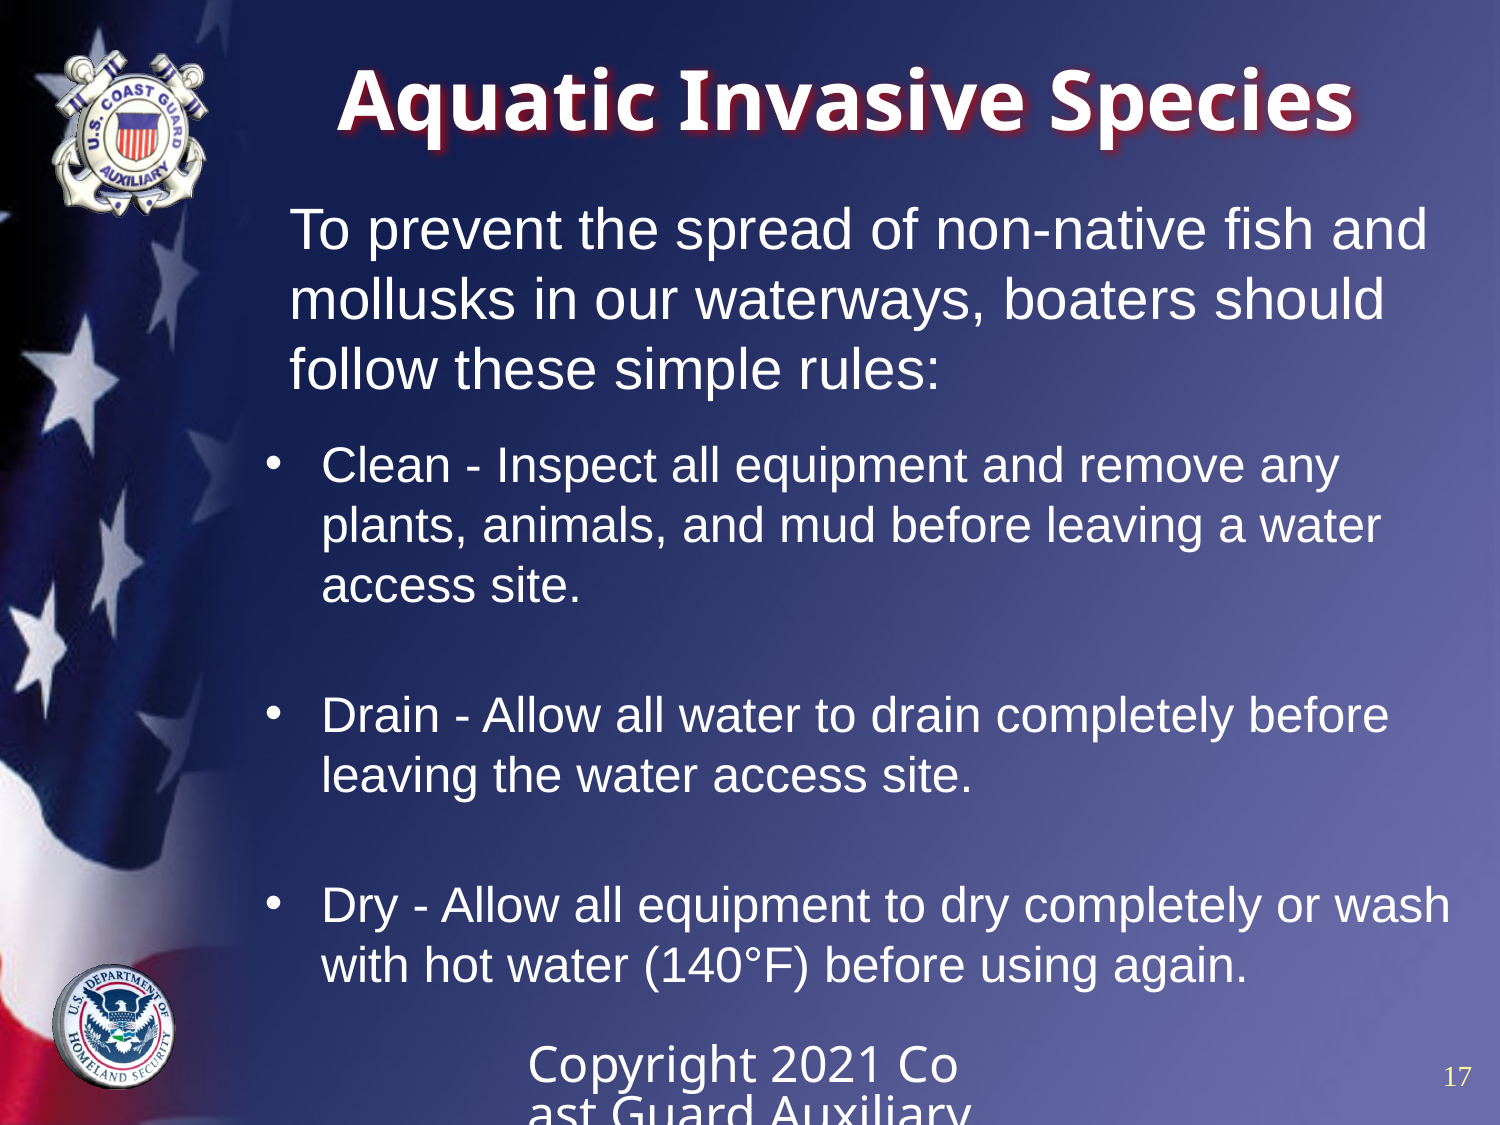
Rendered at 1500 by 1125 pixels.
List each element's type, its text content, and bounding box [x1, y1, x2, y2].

picture [0, 0, 1500, 1125]
footer Copyright 2021 Coast Guard Auxiliary Association [512, 1025, 988, 1100]
slide_number 17 [1175, 1050, 1488, 1125]
title Aquatic Invasive Species [171, 10, 1500, 184]
text_box To prevent the spread of non-native fish and mollusks in our waterways, boaters should follow these simple rules: [274, 196, 1463, 409]
text_box Clean - Inspect all equipment and remove any plants, animals, and mud before leaving a water access site. Drain - Allow all water to drain completely before leaving the water access site. Dry - Allow all equipment to dry completely or wash with hot water (140°F) before using again. [249, 424, 1488, 1000]
